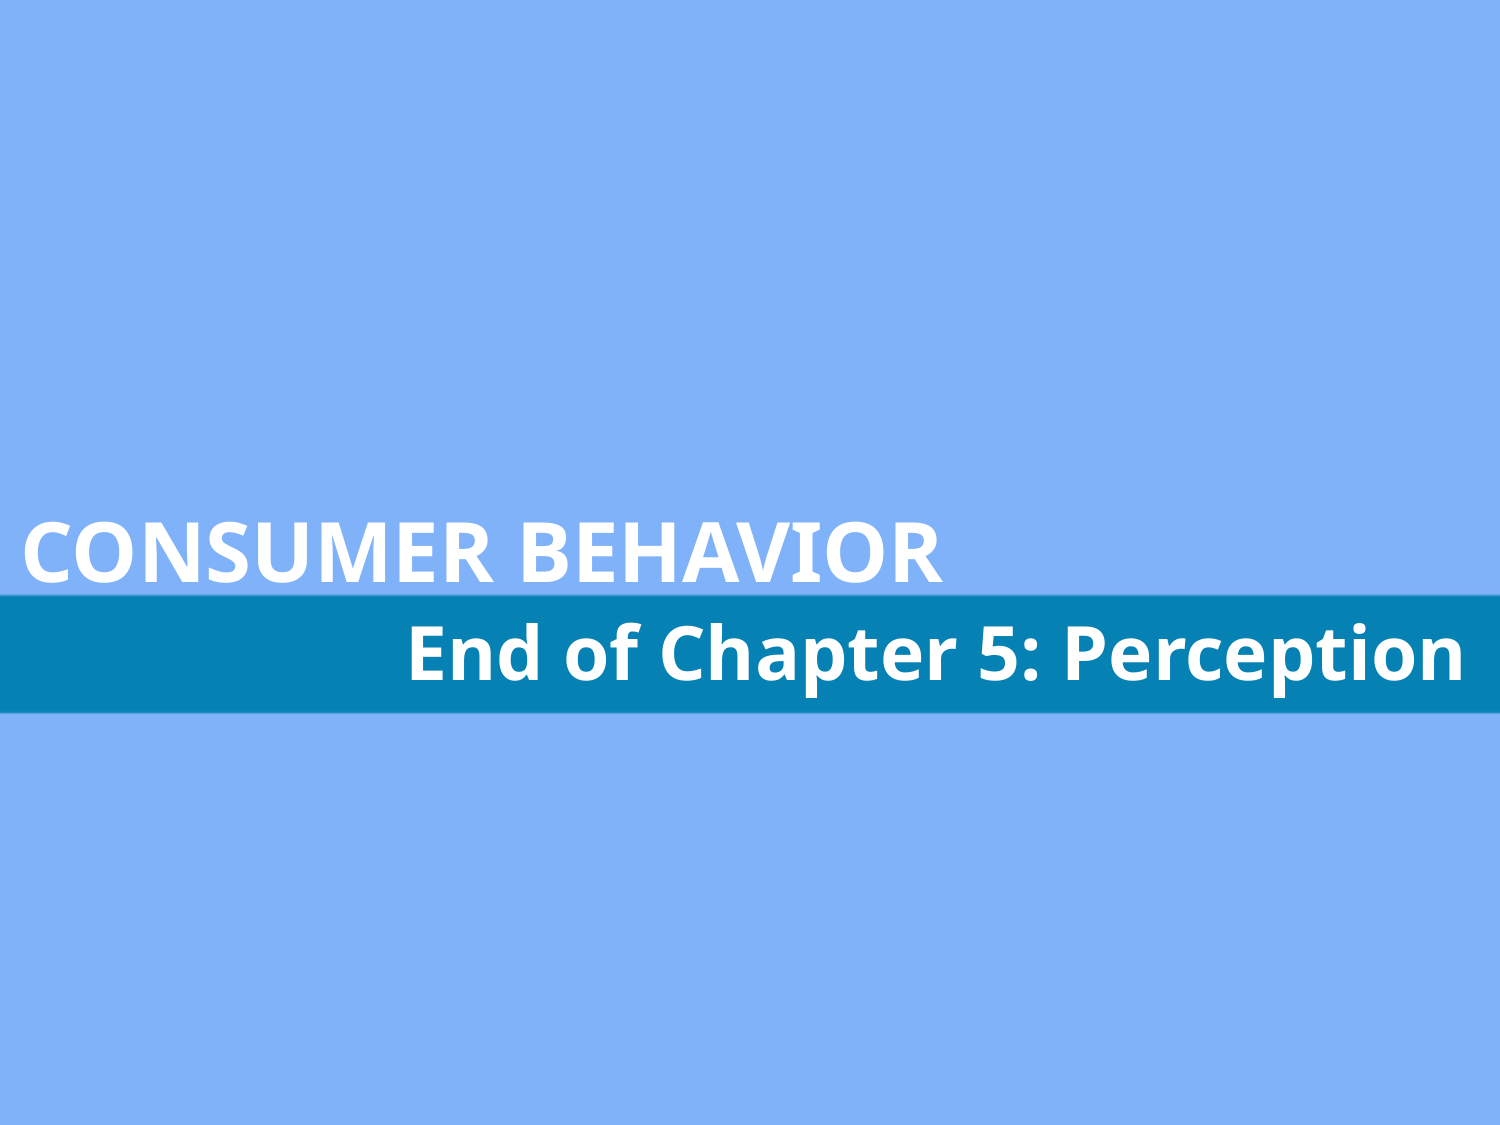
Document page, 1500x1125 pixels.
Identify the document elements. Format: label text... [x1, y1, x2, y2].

text_box CONSUMER BEHAVIOR [5, 491, 1424, 592]
picture [0, 713, 1500, 1125]
picture [0, 0, 1500, 596]
text_box End of Chapter 5: Perception [18, 597, 1483, 703]
